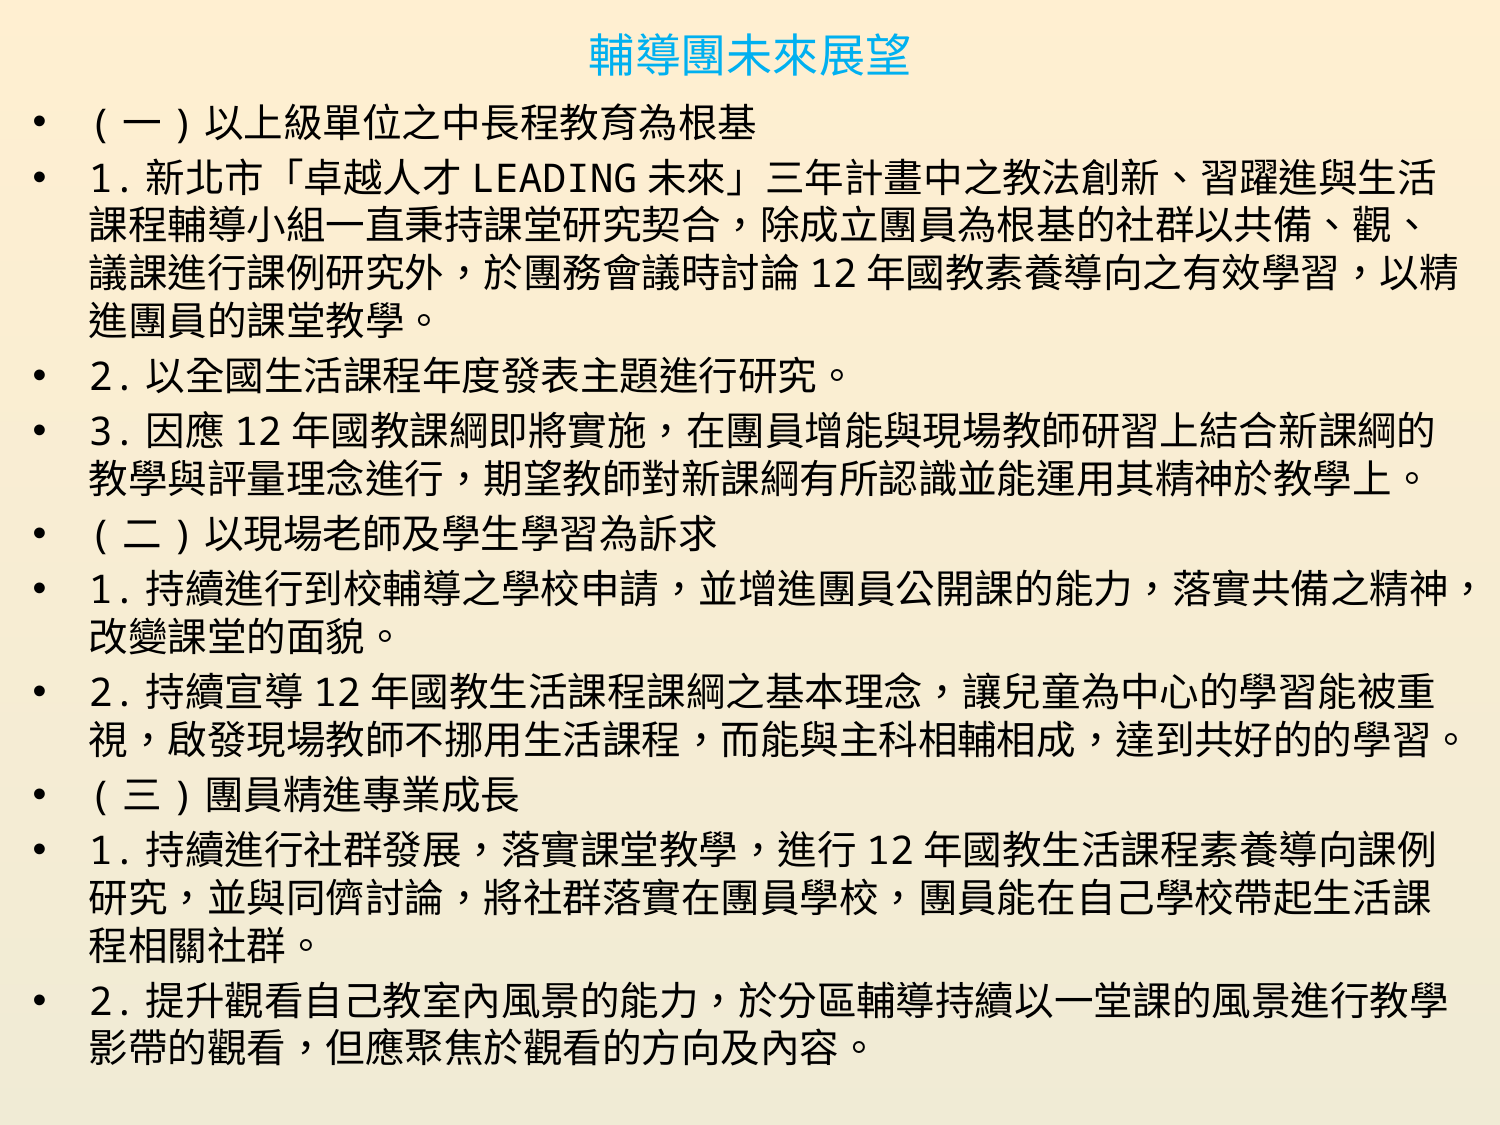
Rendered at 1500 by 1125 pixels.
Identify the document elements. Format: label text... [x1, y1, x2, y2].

title 輔導團未來展望 [75, 19, 1425, 90]
list (一)以上級單位之中長程教育為根基 1.新北市「卓越人才LEADING未來」三年計畫中之教法創新、習躍進與生活課程輔導小組一直秉持課堂研究契合，除成立團員為根基的社群以共備、觀、議課進行課例研究外，於團務會議時討論12年國教素養導向之有效學習，以精進團員的課堂教學。 2.以全國生活課程年度發表主題進行研究。 3.因應12年國教課綱即將實施，在團員增能與現場教師研習上結合新課綱的教學與評量理念進行，期望教師對新課綱有所認識並能運用其精神於教學上。 (二)以現場老師及學生學習為訴求 1.持續進行到校輔導之學校申請，並增進團員公開課的能力，落實共備之精神，改變課堂的面貌。 2.持續宣導12年國教生活課程課綱之基本理念，讓兒童為中心的學習能被重視，啟發現場教師不挪用生活課程，而能與主科相輔相成，達到共好的的學習。 (三)團員精進專業成長 1.持續進行社群發展，落實課堂教學，進行12年國教生活課程素養導向課例研究，並與同儕討論，將社群落實在團員學校，團員能在自己學校帶起生活課程相關社群。 2.提升觀看自己教室內風景的能力，於分區輔導持續以一堂課的風景進行教學影帶的觀看，但應聚焦於觀看的方向及內容。 [17, 90, 1483, 1125]
